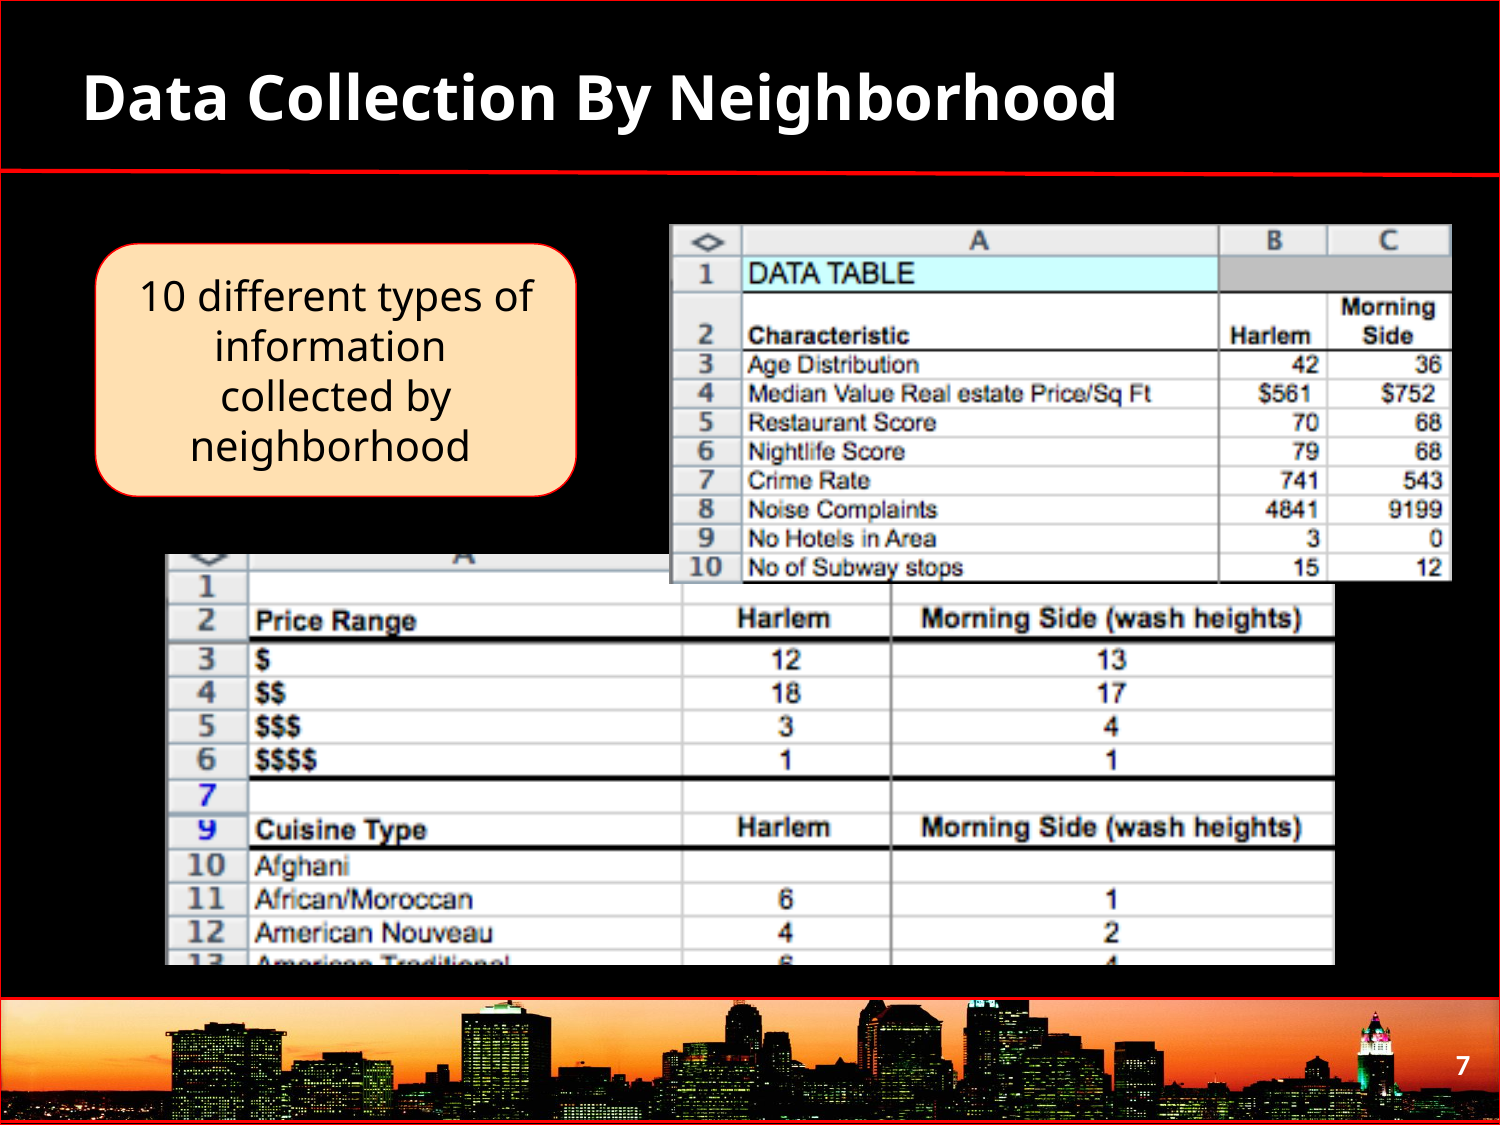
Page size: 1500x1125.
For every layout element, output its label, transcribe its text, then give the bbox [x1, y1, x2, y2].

text_box 10 different types of information collected by neighborhood [94, 242, 578, 498]
picture [1, 1000, 1499, 1120]
picture [164, 553, 1336, 965]
title Data Collection By Neighborhood [66, 45, 1417, 146]
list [669, 221, 1452, 588]
